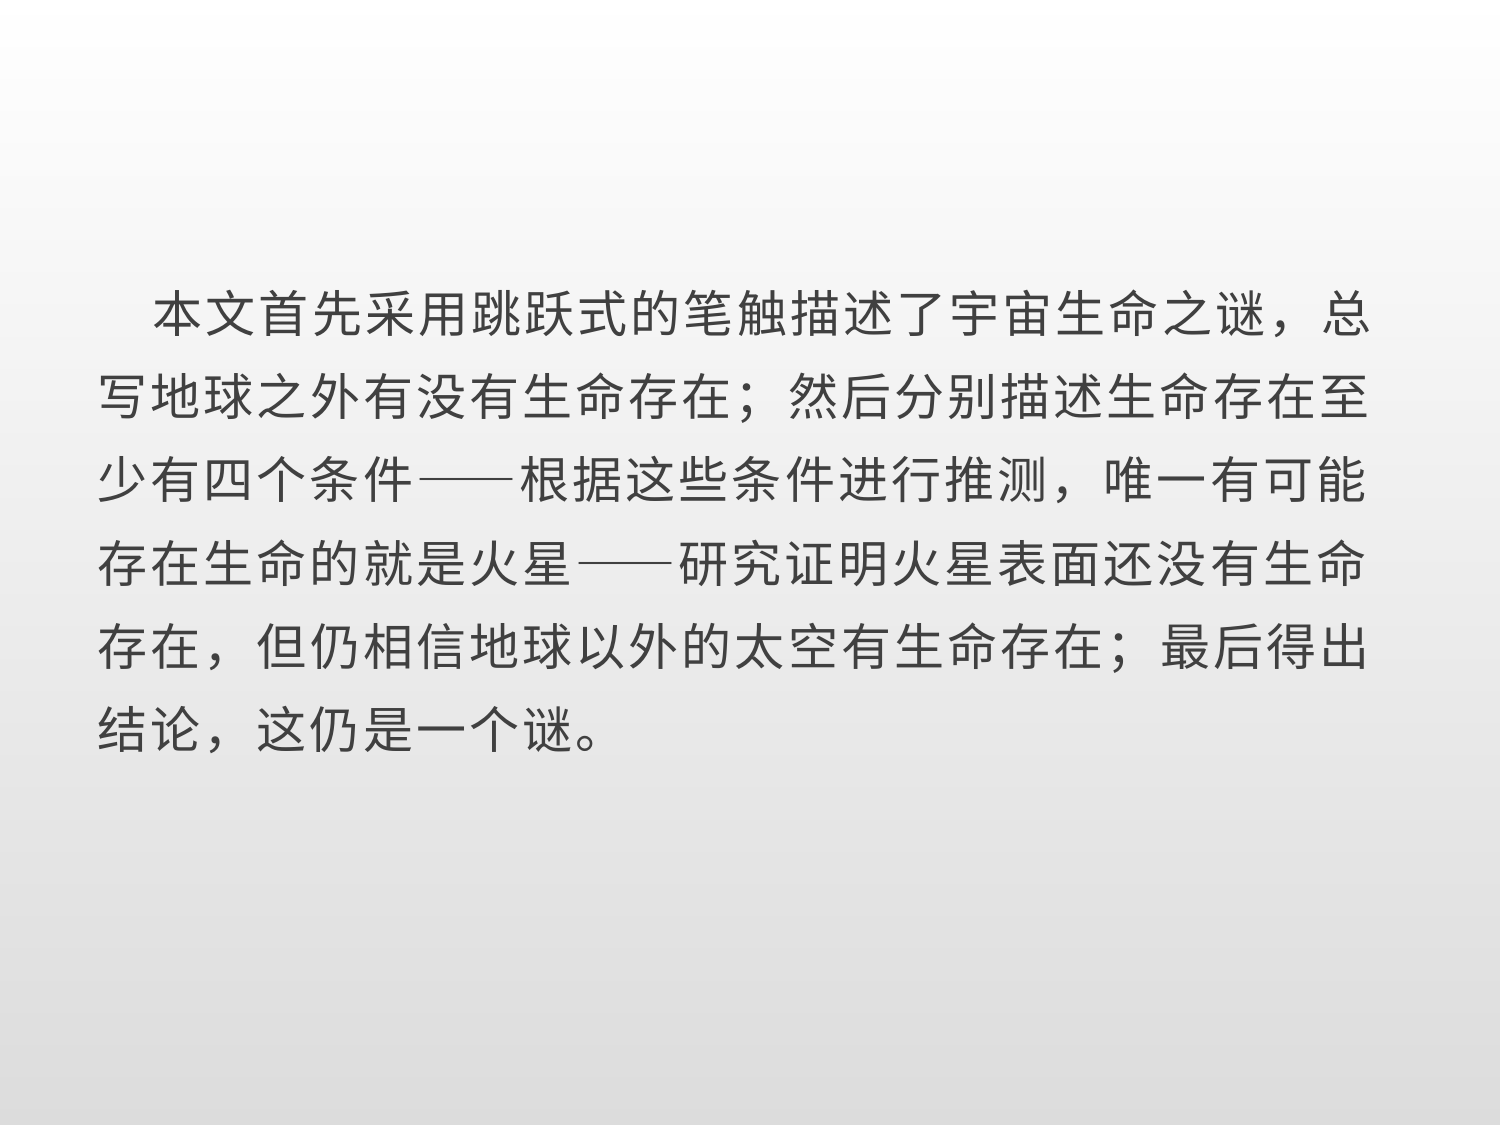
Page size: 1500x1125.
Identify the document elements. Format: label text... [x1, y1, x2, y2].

list 本文首先采用跳跃式的笔触描述了宇宙生命之谜，总写地球之外有没有生命存在；然后分别描述生命存在至少有四个条件——根据这些条件进行推测，唯一有可能存在生命的就是火星——研究证明火星表面还没有生命存在，但仍相信地球以外的太空有生命存在；最后得出结论，这仍是一个谜。 [86, 253, 1415, 1071]
